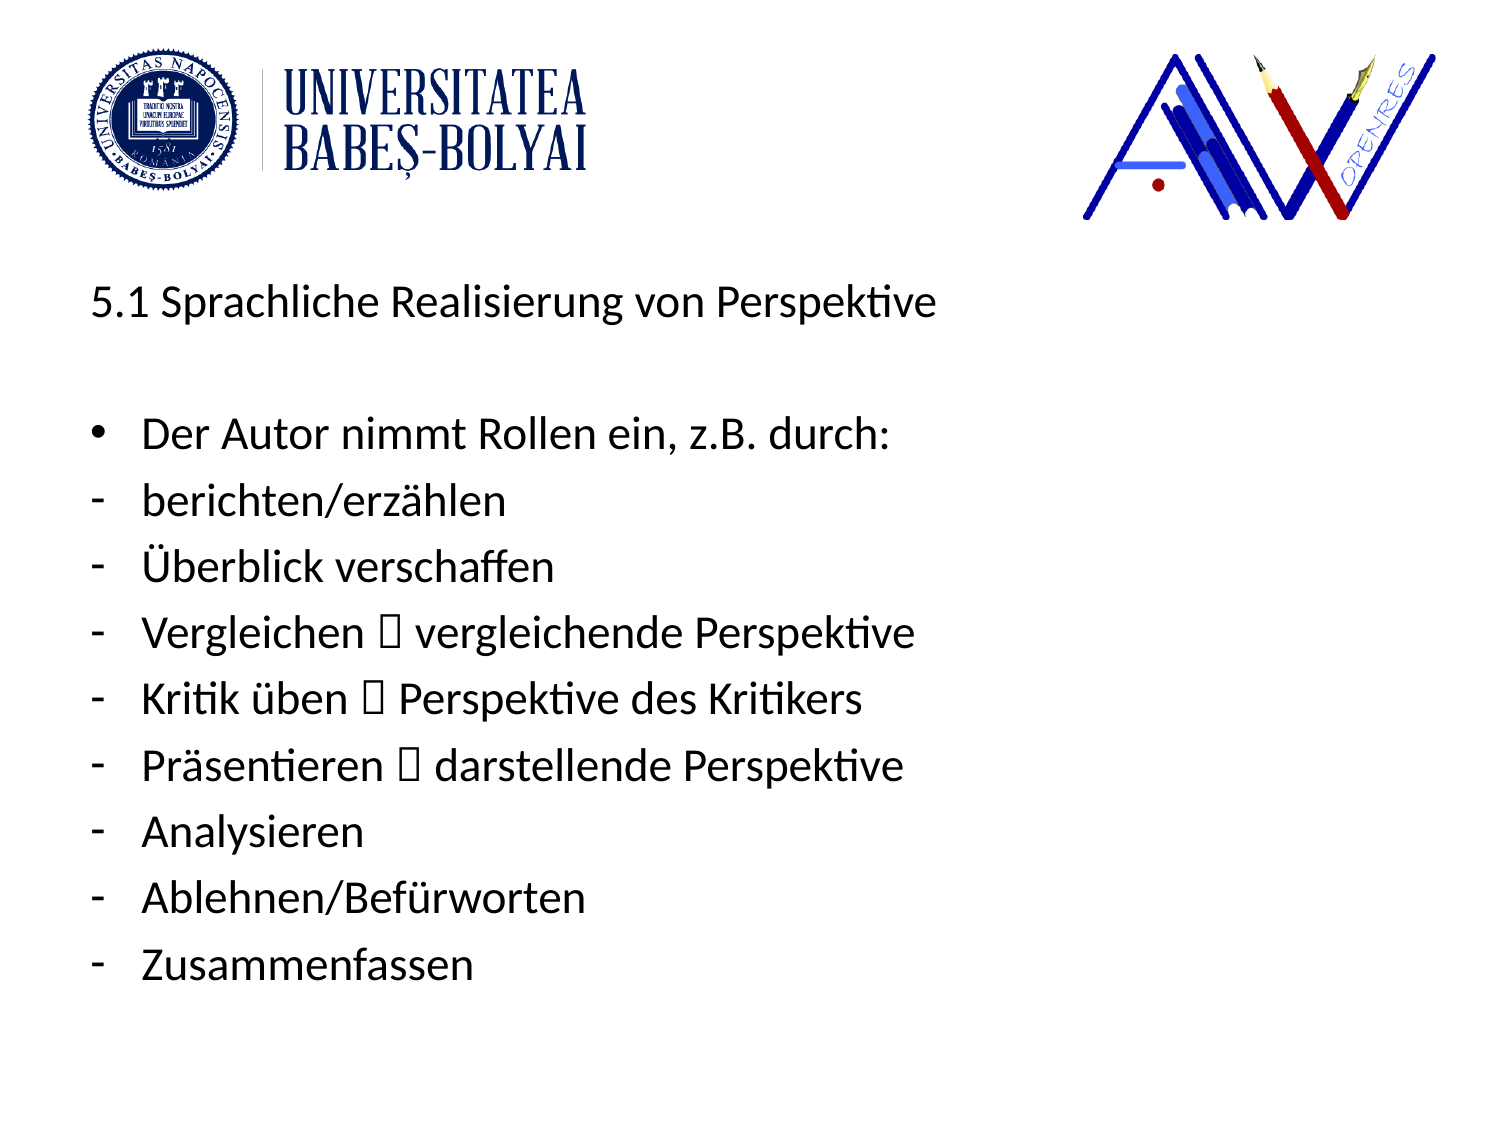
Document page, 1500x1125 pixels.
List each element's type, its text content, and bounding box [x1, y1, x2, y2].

picture [76, 42, 597, 197]
list 5.1 Sprachliche Realisierung von Perspektive Der Autor nimmt Rollen ein, z.B. durch: berichten/erzählen Überblick verschaffen Vergleichen  vergleichende Perspektive Kritik üben  Perspektive des Kritikers Präsentieren  darstellende Perspektive Analysieren Ablehnen/Befürworten Zusammenfassen [75, 262, 1425, 1005]
picture [1083, 54, 1436, 220]
